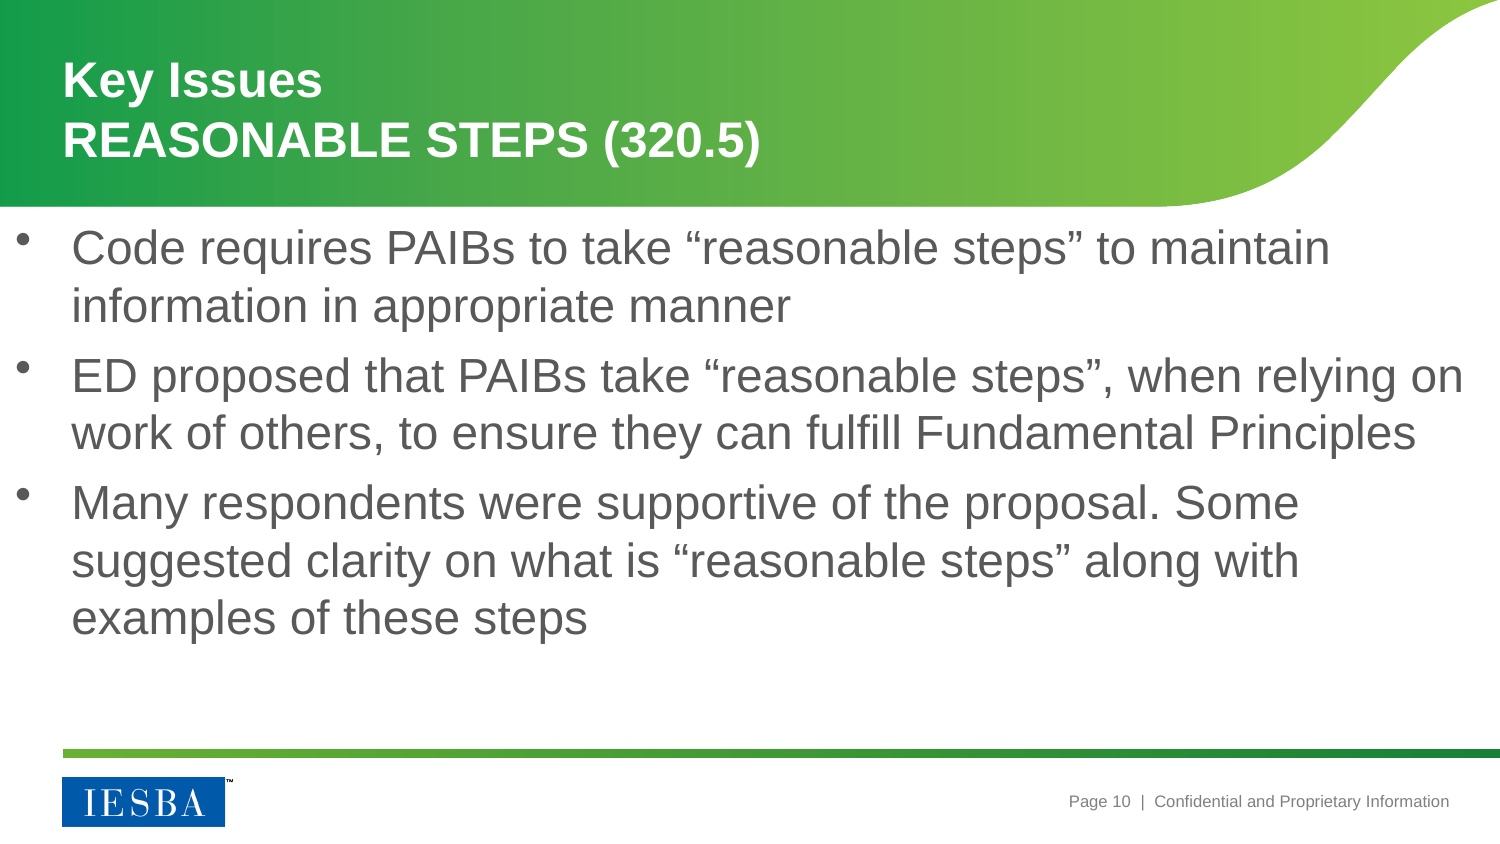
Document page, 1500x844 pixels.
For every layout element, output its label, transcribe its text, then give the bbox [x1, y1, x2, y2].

picture [62, 777, 233, 827]
picture [0, 0, 1500, 207]
list Code requires PAIBs to take “reasonable steps” to maintain information in appropriate manner ED proposed that PAIBs take “reasonable steps”, when relying on work of others, to ensure they can fulfill Fundamental Principles Many respondents were supportive of the proposal. Some suggested clarity on what is “reasonable steps” along with examples of these steps [0, 209, 1500, 747]
title Key Issues Reasonable Steps (320.5) [62, 75, 1300, 141]
